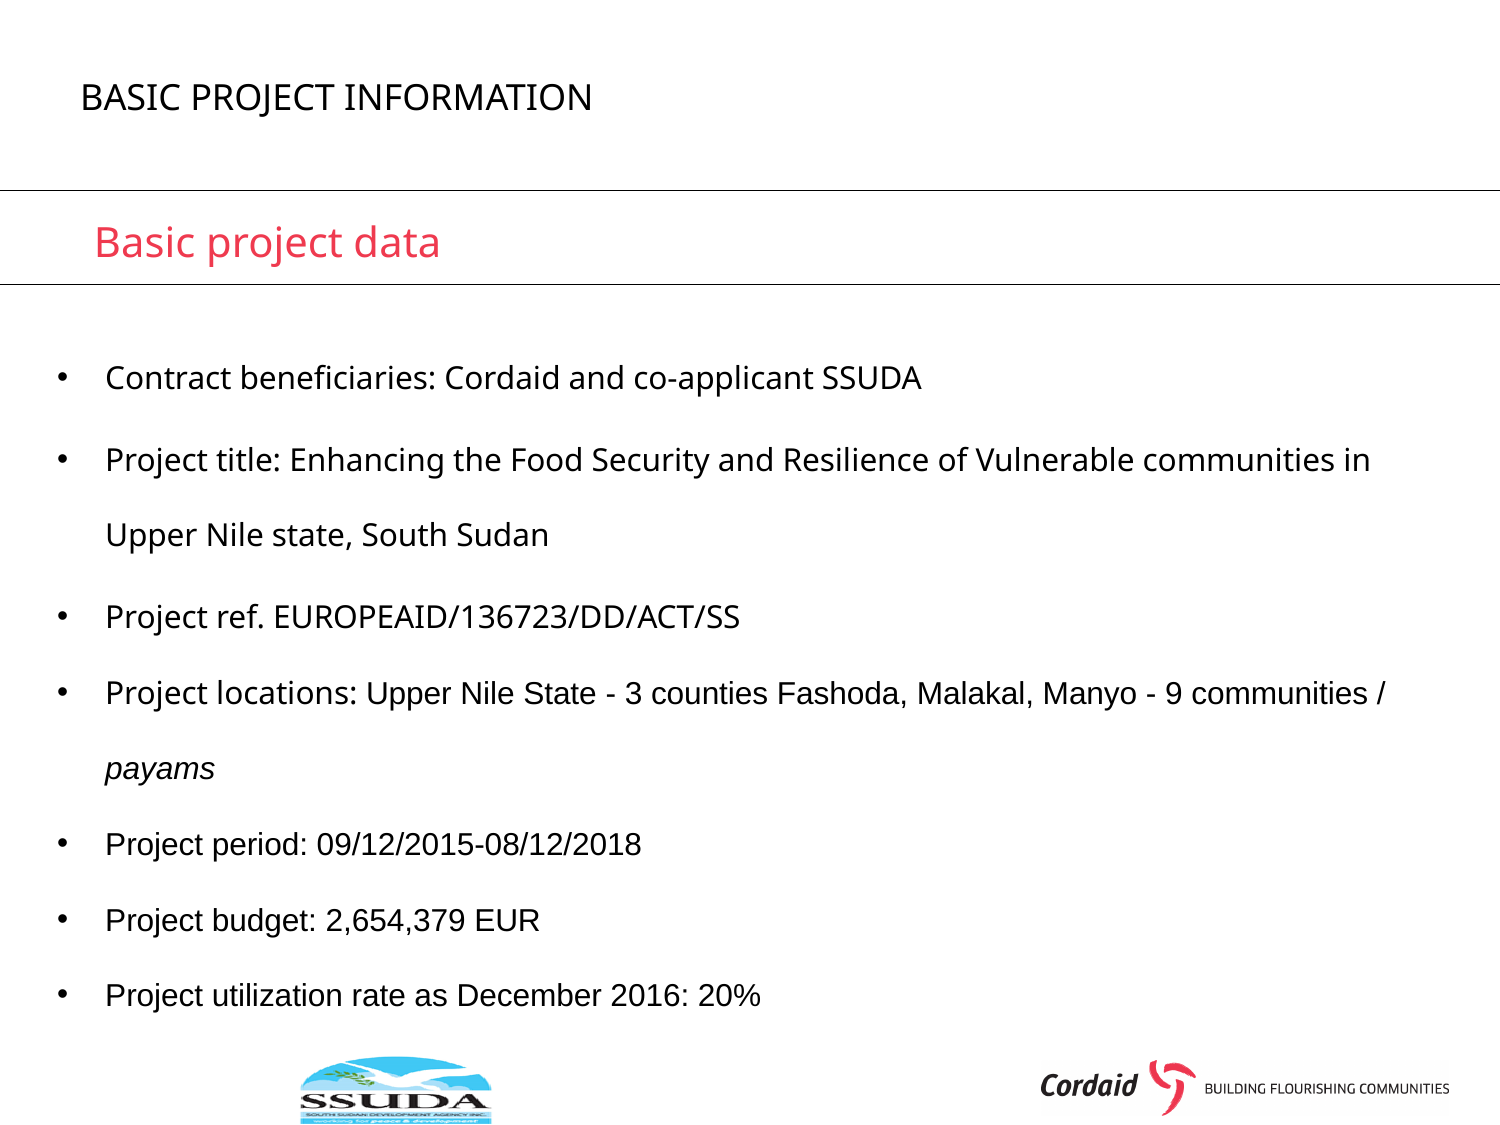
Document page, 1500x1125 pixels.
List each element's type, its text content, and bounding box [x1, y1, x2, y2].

picture [288, 1052, 504, 1125]
list Contract beneficiaries: Cordaid and co-applicant SSUDA Project title: Enhancing the Food Security and Resilience of Vulnerable communities in Upper Nile state, South Sudan Project ref. EUROPEAID/136723/DD/ACT/SS Project locations: Upper Nile State - 3 counties Fashoda, Malakal, Manyo - 9 communities / payams Project period: 09/12/2015-08/12/2018 Project budget: 2,654,379 EUR Project utilization rate as December 2016: 20% [42, 312, 1436, 1026]
list Basic project data [78, 208, 1439, 291]
title Basic Project information [64, 66, 1424, 169]
picture [1041, 1060, 1449, 1116]
